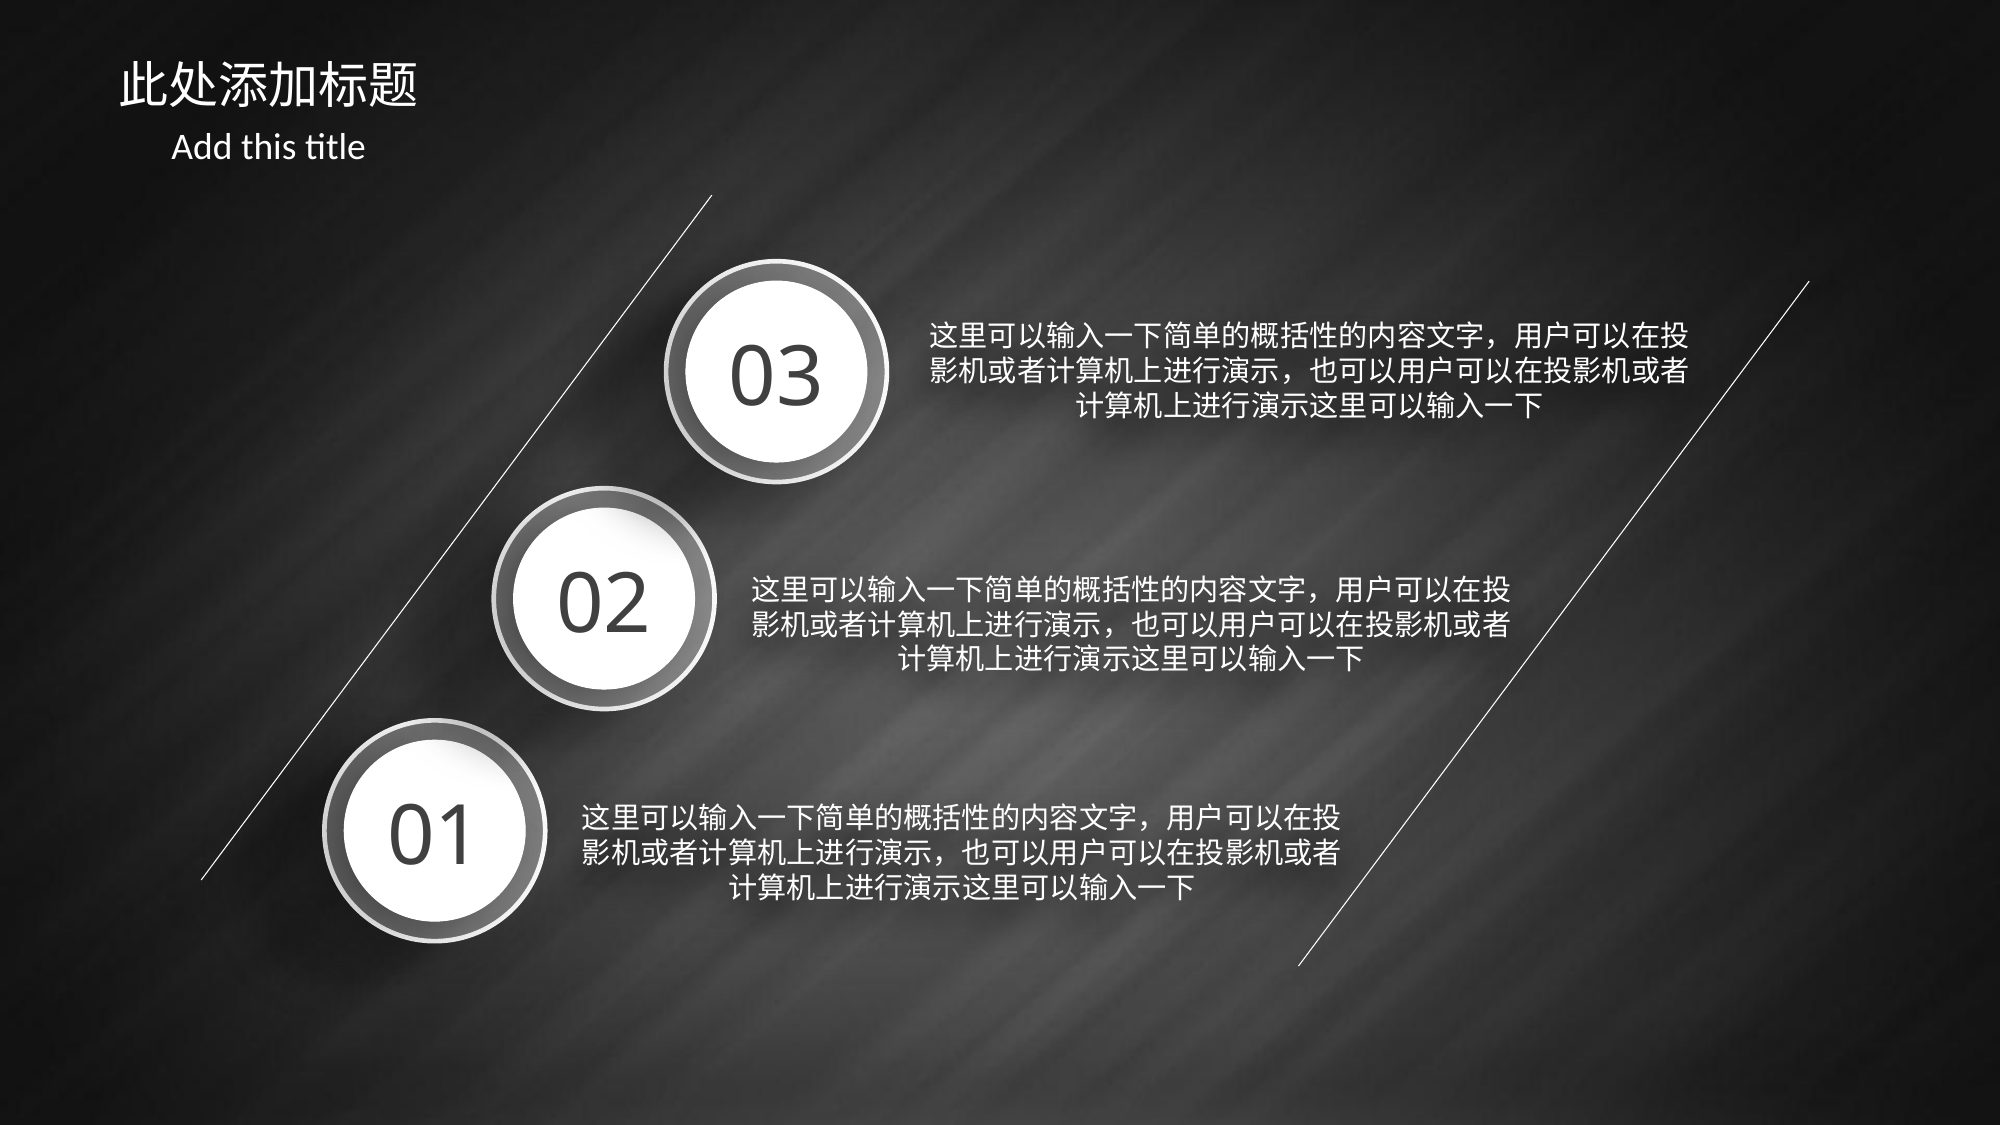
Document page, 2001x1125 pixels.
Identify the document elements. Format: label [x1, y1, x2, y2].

text_box [201, 195, 712, 880]
text_box [1298, 281, 1810, 966]
picture [0, 0, 2000, 1125]
